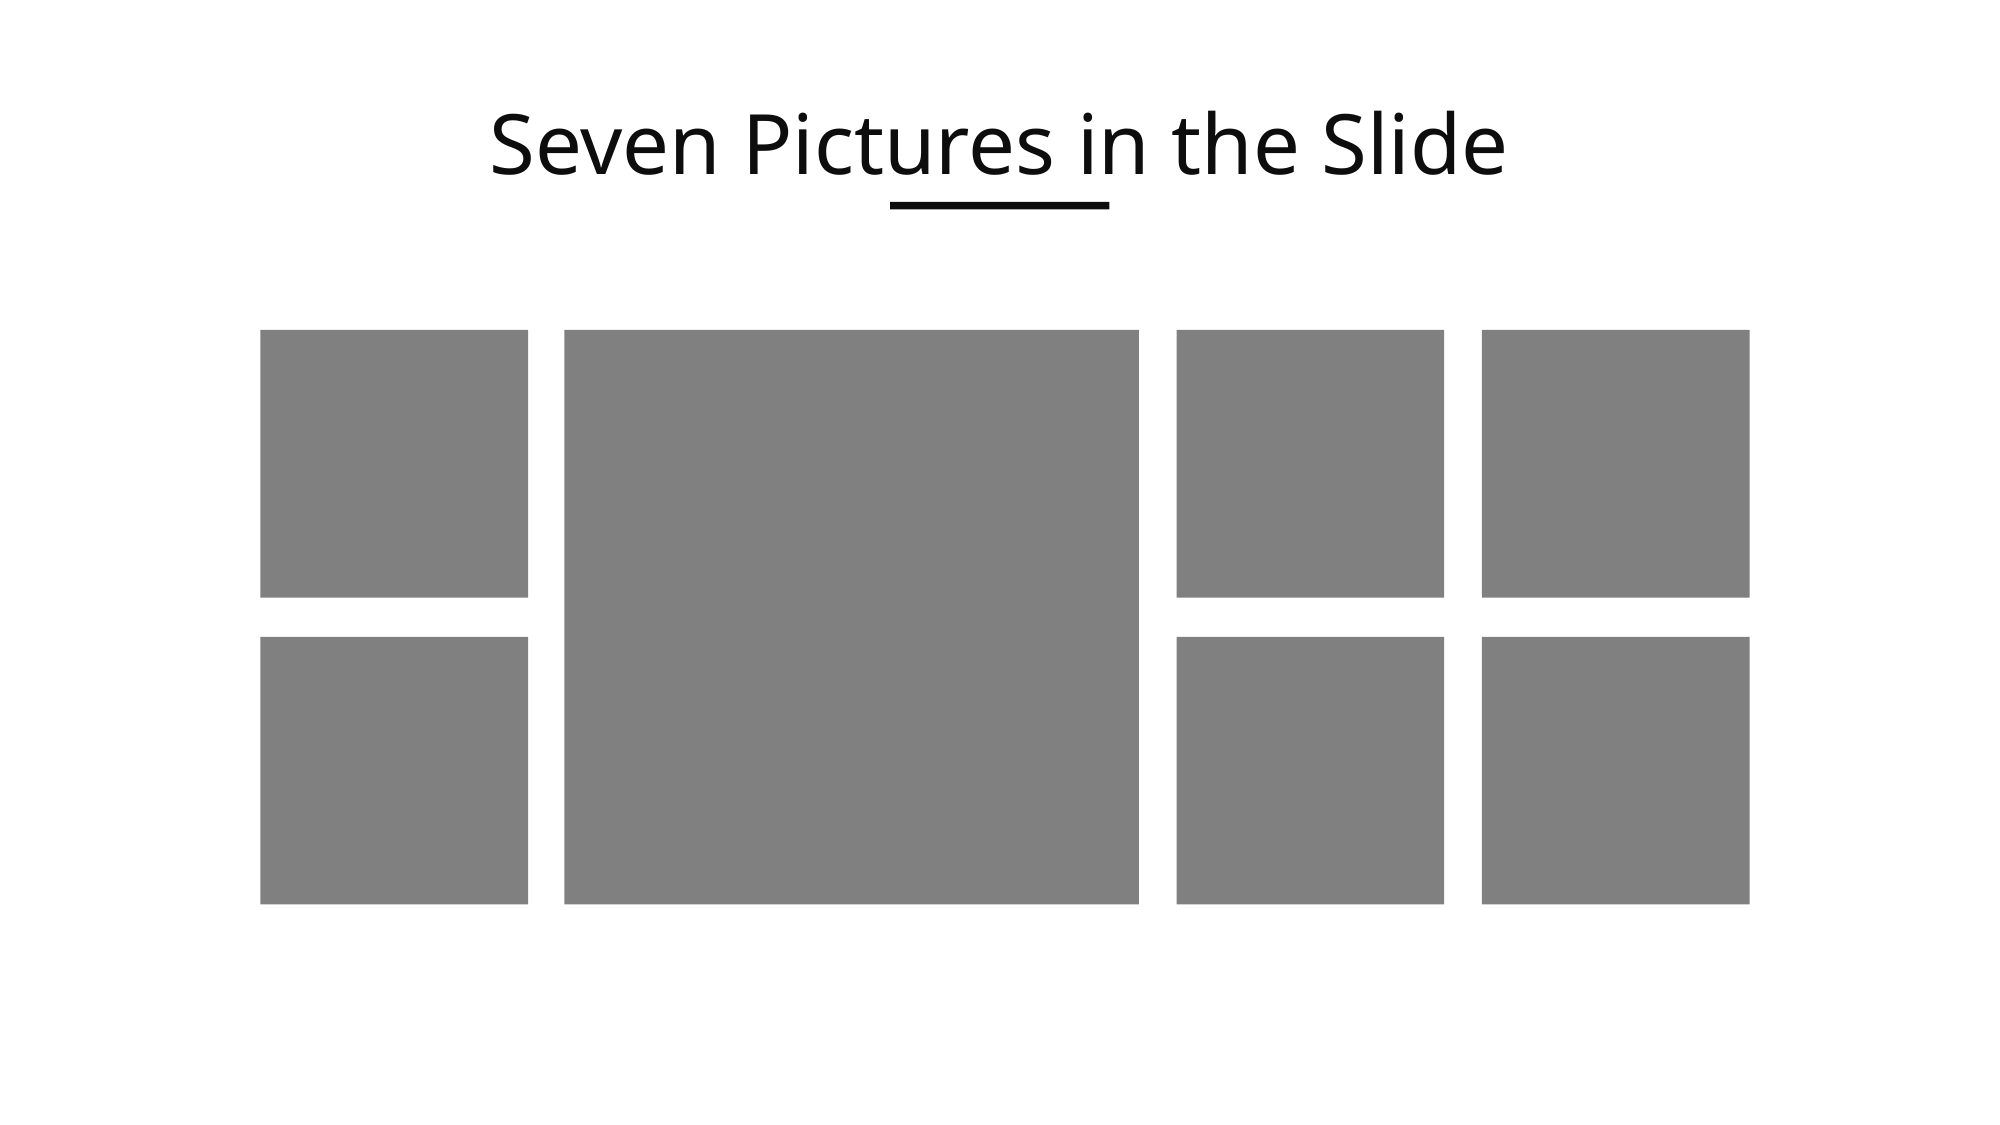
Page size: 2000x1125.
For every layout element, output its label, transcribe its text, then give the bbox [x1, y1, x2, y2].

text_box Seven Pictures in the Slide [0, 96, 2000, 187]
text_box [1480, 328, 1752, 600]
text_box [1480, 635, 1752, 907]
text_box [562, 328, 1141, 907]
text_box [1175, 635, 1446, 907]
text_box [888, 200, 1111, 211]
text_box [1175, 328, 1446, 600]
text_box [258, 328, 530, 600]
text_box [258, 635, 530, 907]
